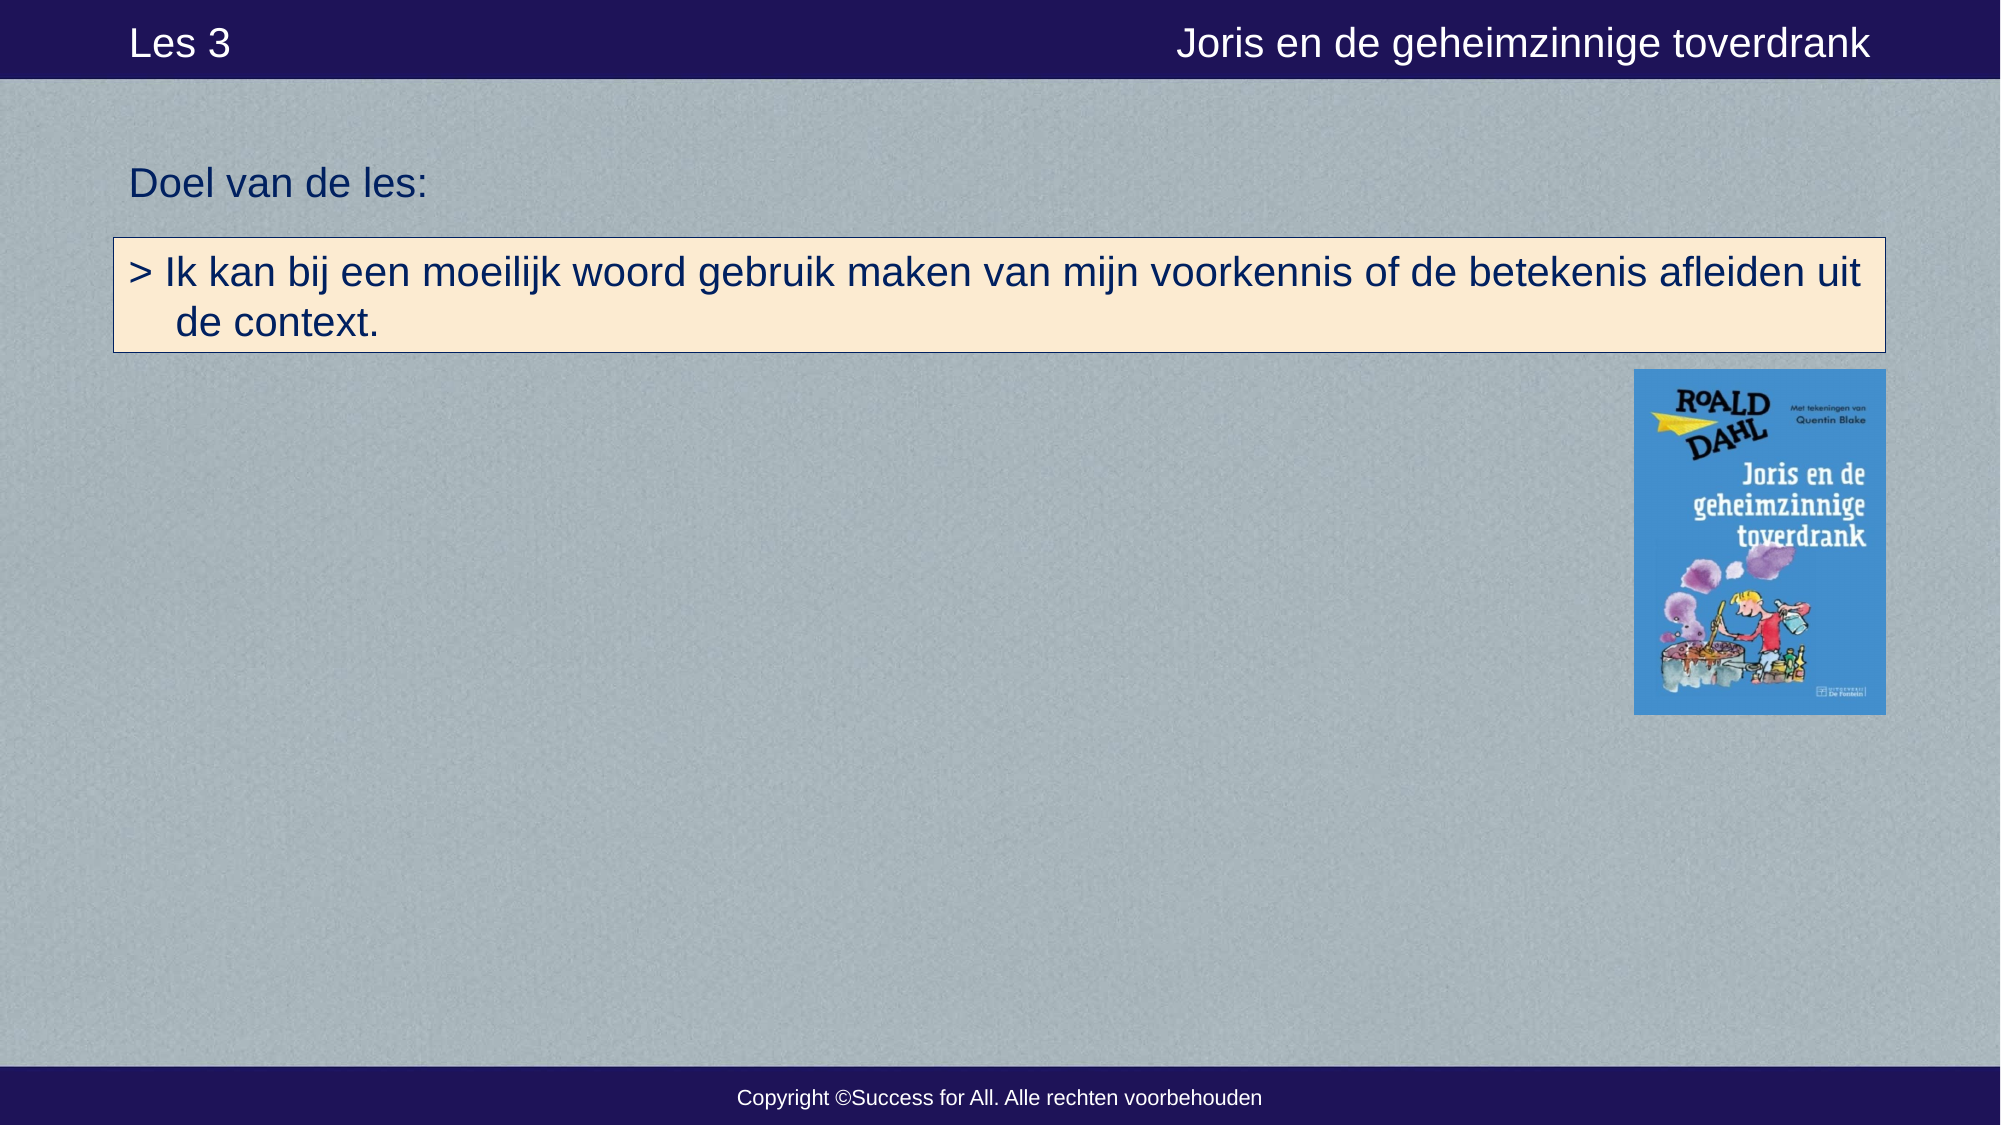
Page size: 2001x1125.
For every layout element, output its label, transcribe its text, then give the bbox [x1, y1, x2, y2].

text_box Joris en de geheimzinnige toverdrank [999, 8, 1886, 73]
text_box Les 3 [114, 8, 354, 73]
picture [0, 0, 2001, 1125]
text_box Copyright ©Success for All. Alle rechten voorbehouden [0, 1076, 2000, 1125]
text_box Doel van de les: [113, 148, 1635, 214]
text_box > Ik kan bij een moeilijk woord gebruik maken van mijn voorkennis of de betekenis afleiden uit de context. [113, 237, 1886, 353]
